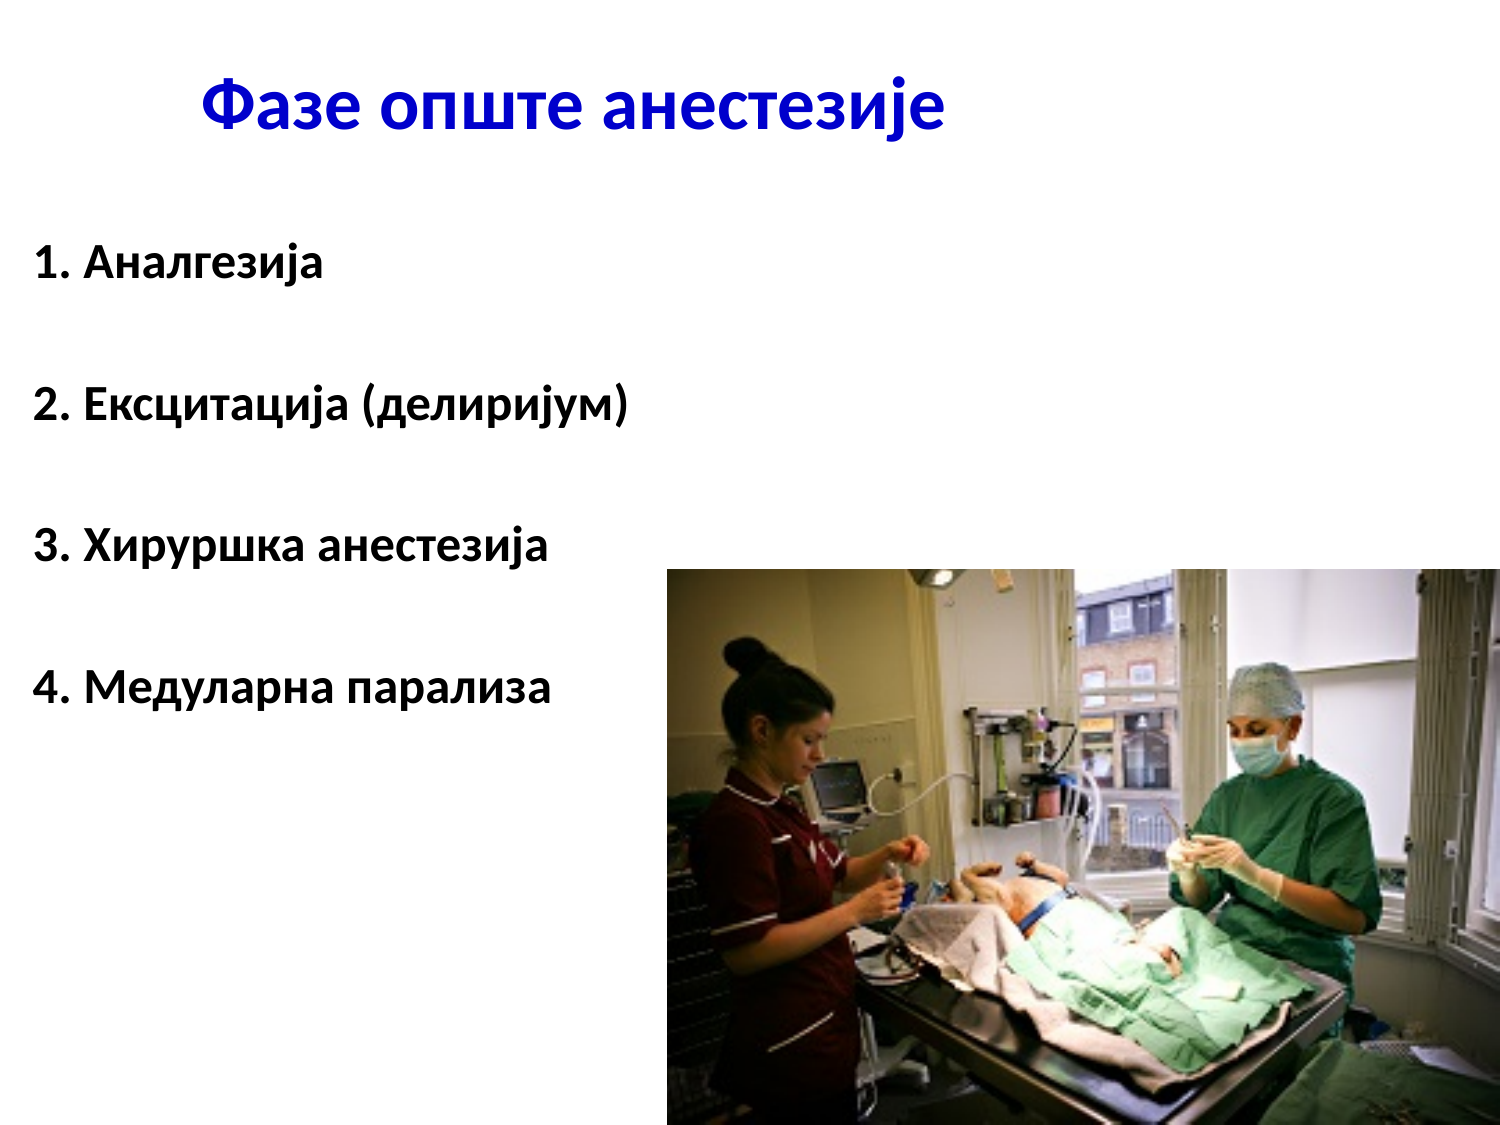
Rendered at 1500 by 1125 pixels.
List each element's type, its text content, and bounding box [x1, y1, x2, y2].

title Фазе опште анестезије [82, 46, 1067, 153]
picture [666, 569, 1500, 1125]
list 1. Аналгезија 2. Ексцитација (делиријум) 3. Хируршка анестезија 4. Медуларна парализа [17, 220, 956, 724]
